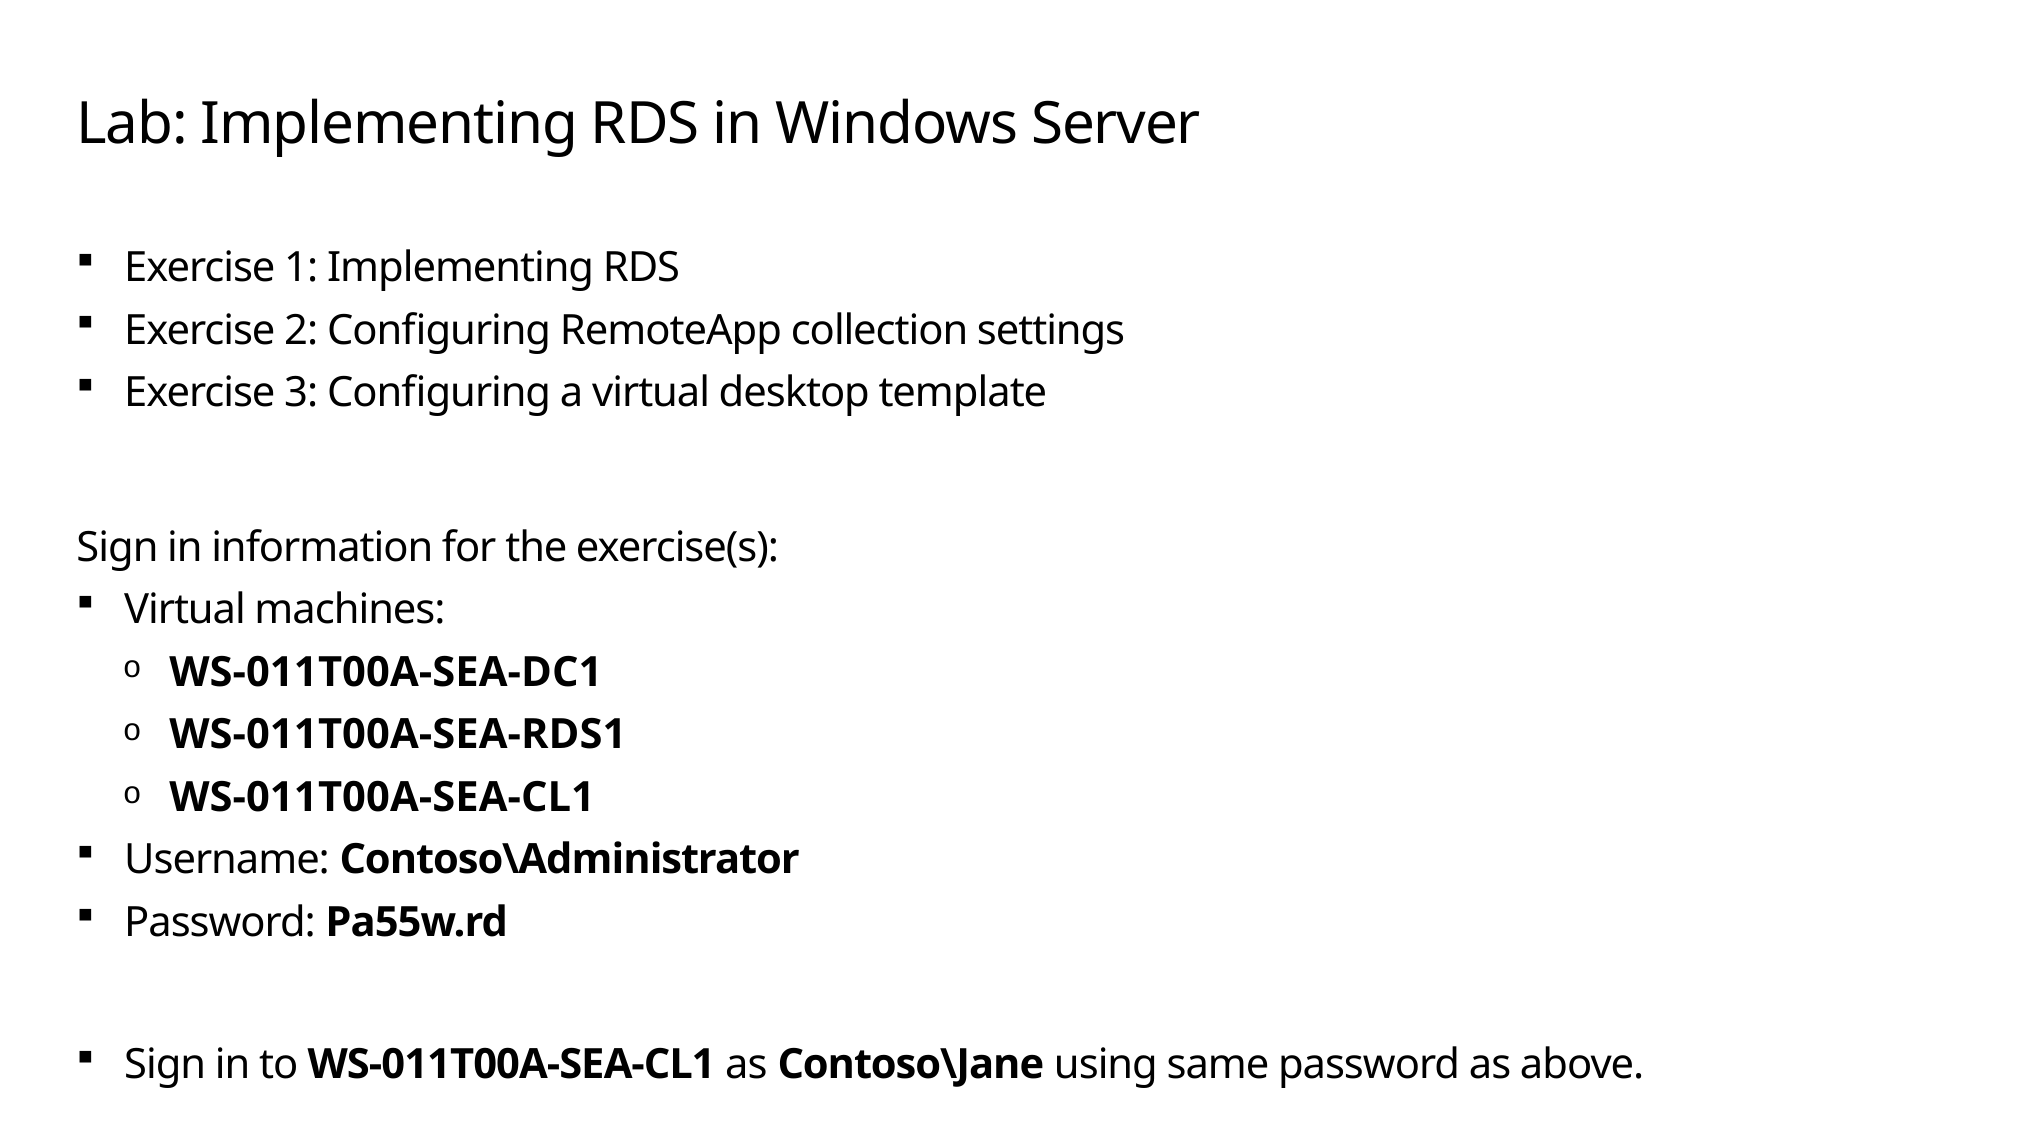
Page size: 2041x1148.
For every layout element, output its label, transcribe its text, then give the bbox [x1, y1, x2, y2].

list Exercise 1: Implementing RDS Exercise 2: Configuring RemoteApp collection settings Exercise 3: Configuring a virtual desktop template Sign in information for the exercise(s): Virtual machines: WS-011T00A-SEA-DC1 WS-011T00A-SEA-RDS1 WS-011T00A-SEA-CL1 Username: Contoso\Administrator Password: Pa55w.rd Sign in to WS-011T00A-SEA-CL1 as Contoso\Jane using same password as above. [76, 240, 1968, 1074]
title Lab: Implementing RDS in Windows Server [76, 93, 1968, 161]
